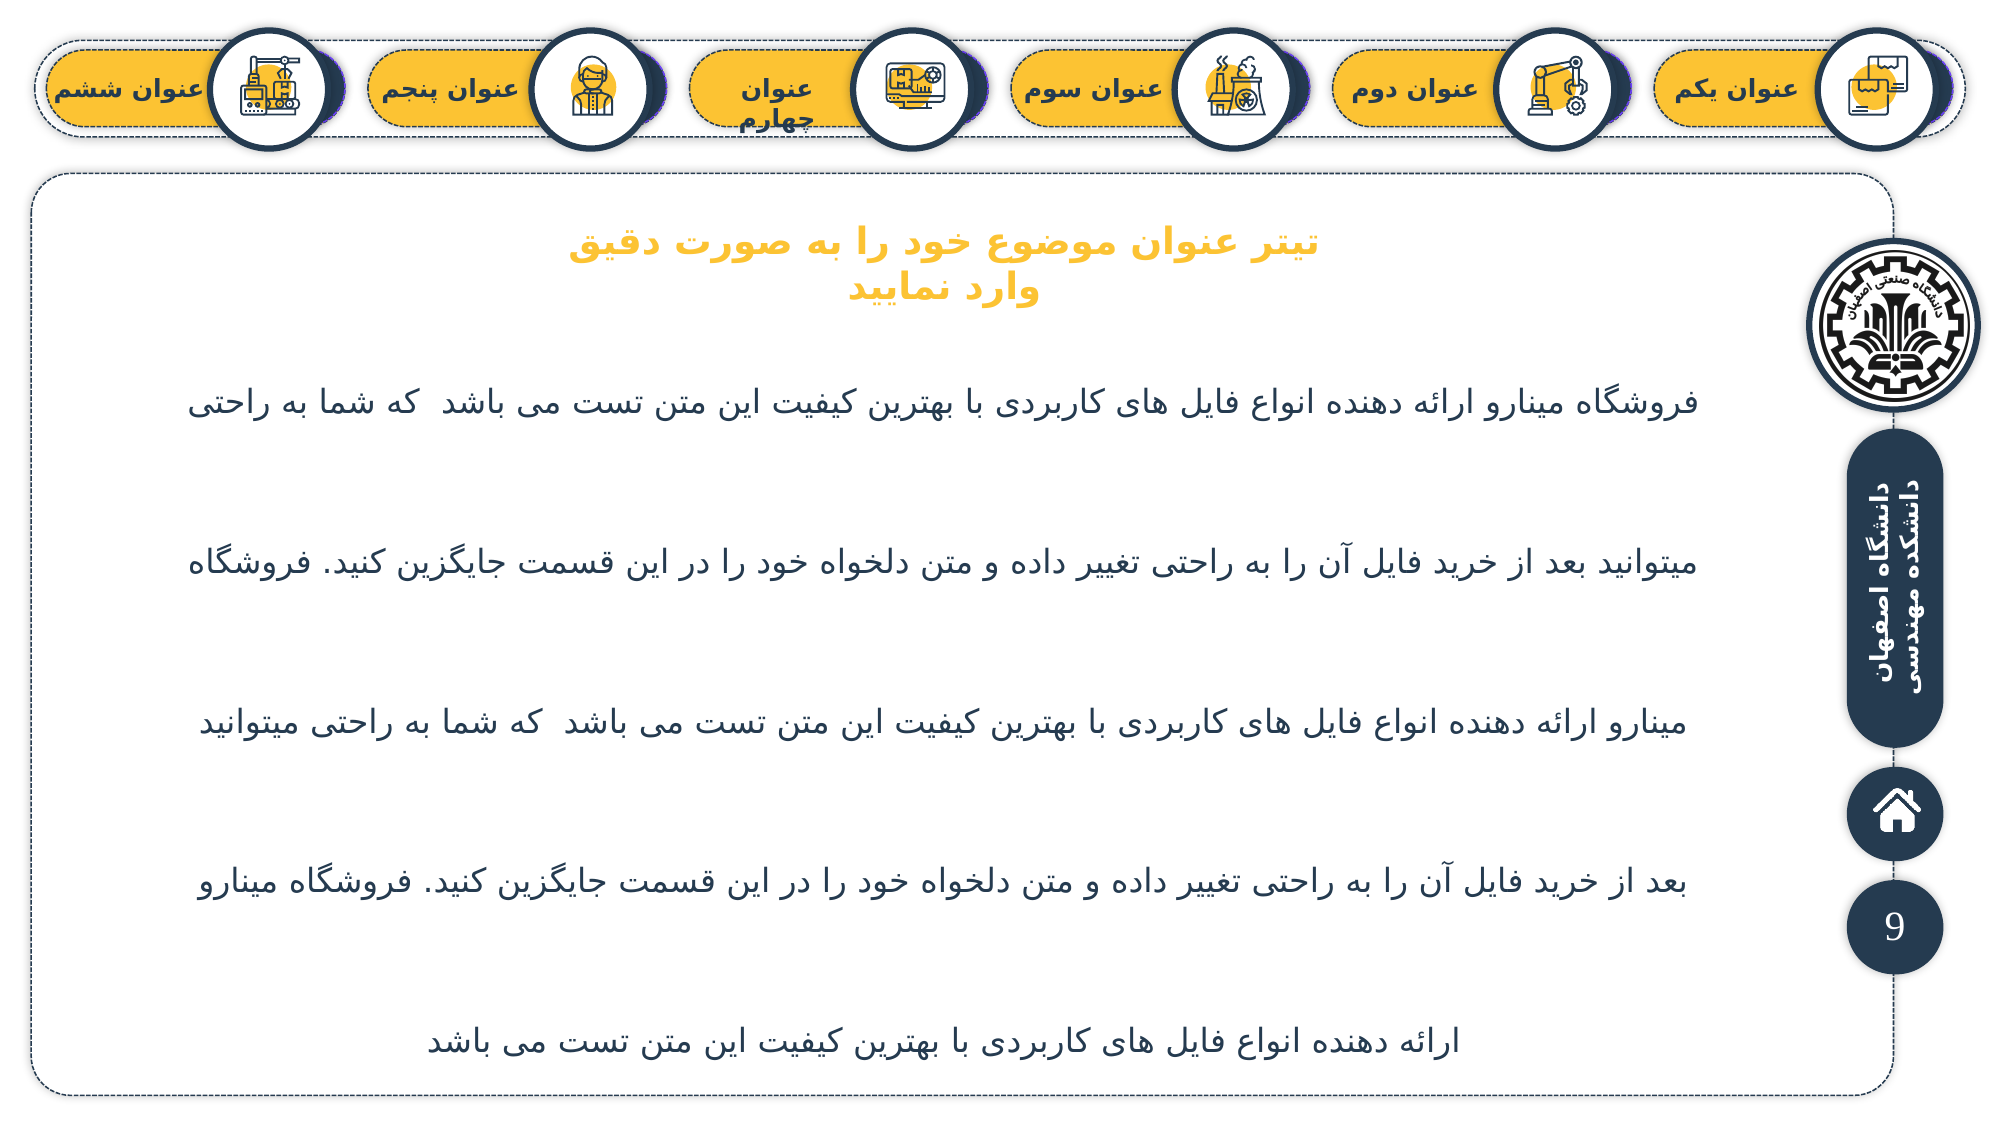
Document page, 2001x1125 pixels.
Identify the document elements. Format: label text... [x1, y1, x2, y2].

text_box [572, 55, 614, 116]
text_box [885, 62, 946, 109]
text_box عنوان سوم [1002, 65, 1186, 110]
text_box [240, 55, 301, 116]
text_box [1848, 55, 1909, 116]
text_box عنوان یکم [1645, 65, 1829, 110]
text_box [1207, 55, 1267, 116]
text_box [1527, 55, 1588, 116]
slide_number 9 [1846, 891, 1944, 952]
text_box عنوان ششم [37, 65, 221, 110]
text_box عنوان چهارم [690, 65, 864, 140]
text_box فروشگاه مینارو ارائه دهنده انواع فایل های کاربردی با بهترین کیفیت این متن تست می باشد که شما به راحتی میتوانید بعد از خرید فایل آن را به راحتی تغییر داده و متن دلخواه خود را در این قسمت جایگزین کنید. فروشگاه مینارو ارائه دهنده انواع فایل های کاربردی با بهترین کیفیت این متن تست می باشد که شما به راحتی میتوانید بعد از خرید فایل آن را به راحتی تغییر داده و متن دلخواه خود را در این قسمت جایگزین کنید. فروشگاه مینارو ارائه دهنده انواع فایل های کاربردی با بهترین کیفیت این متن تست می باشد [159, 253, 1729, 1067]
picture [1873, 786, 1921, 833]
text_box عنوان پنجم [358, 65, 543, 110]
text_box دانشگاه اصفهان دانشکده مهندسی [1855, 426, 1931, 748]
text_box عنوان دوم [1323, 65, 1507, 110]
text_box تیتر عنوان موضوع خود را به صورت دقیق وارد نمایید [509, 209, 1379, 253]
text_box [614, 75, 618, 100]
picture [1819, 250, 1970, 402]
